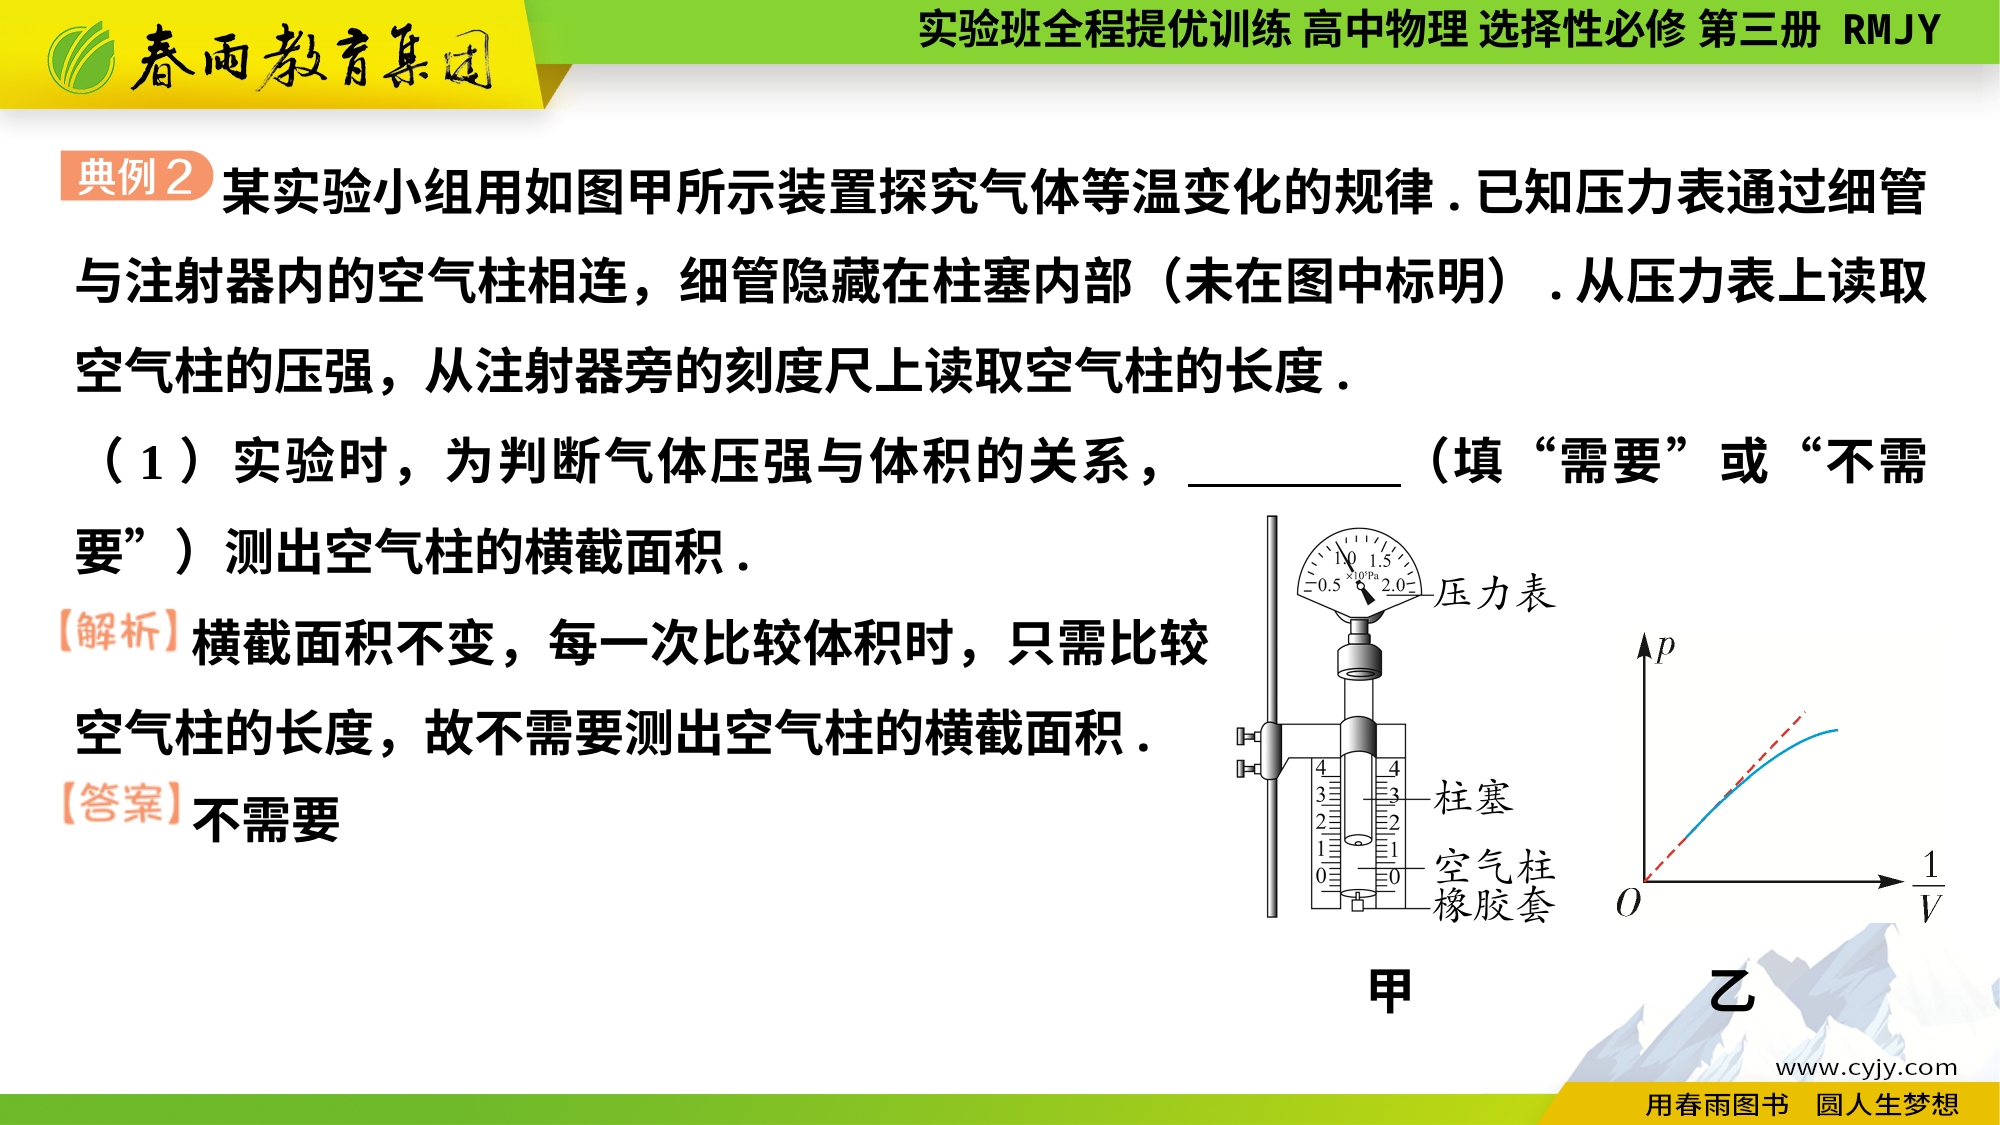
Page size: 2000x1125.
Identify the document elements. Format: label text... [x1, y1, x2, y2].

text_box 横截面积不变，每一次比较体积时，只需比较空气柱的长度，故不需要测出空气柱的横截面积. [59, 574, 1225, 770]
text_box 不需要 [59, 751, 362, 857]
list 某实验小组用如图甲所示装置探究气体等温变化的规律.已知压力表通过细管与注射器内的空气柱相连，细管隐藏在柱塞内部（未在图中标明）.从压力表上读取空气柱的压强，从注射器旁的刻度尺上读取空气柱的长度. （1）实验时，为判断气体压强与体积的关系， （填“需要”或“不需要”）测出空气柱的横截面积. [59, 122, 1944, 581]
picture [0, 0, 2000, 1125]
text_box 甲 乙 [1350, 952, 1945, 1027]
